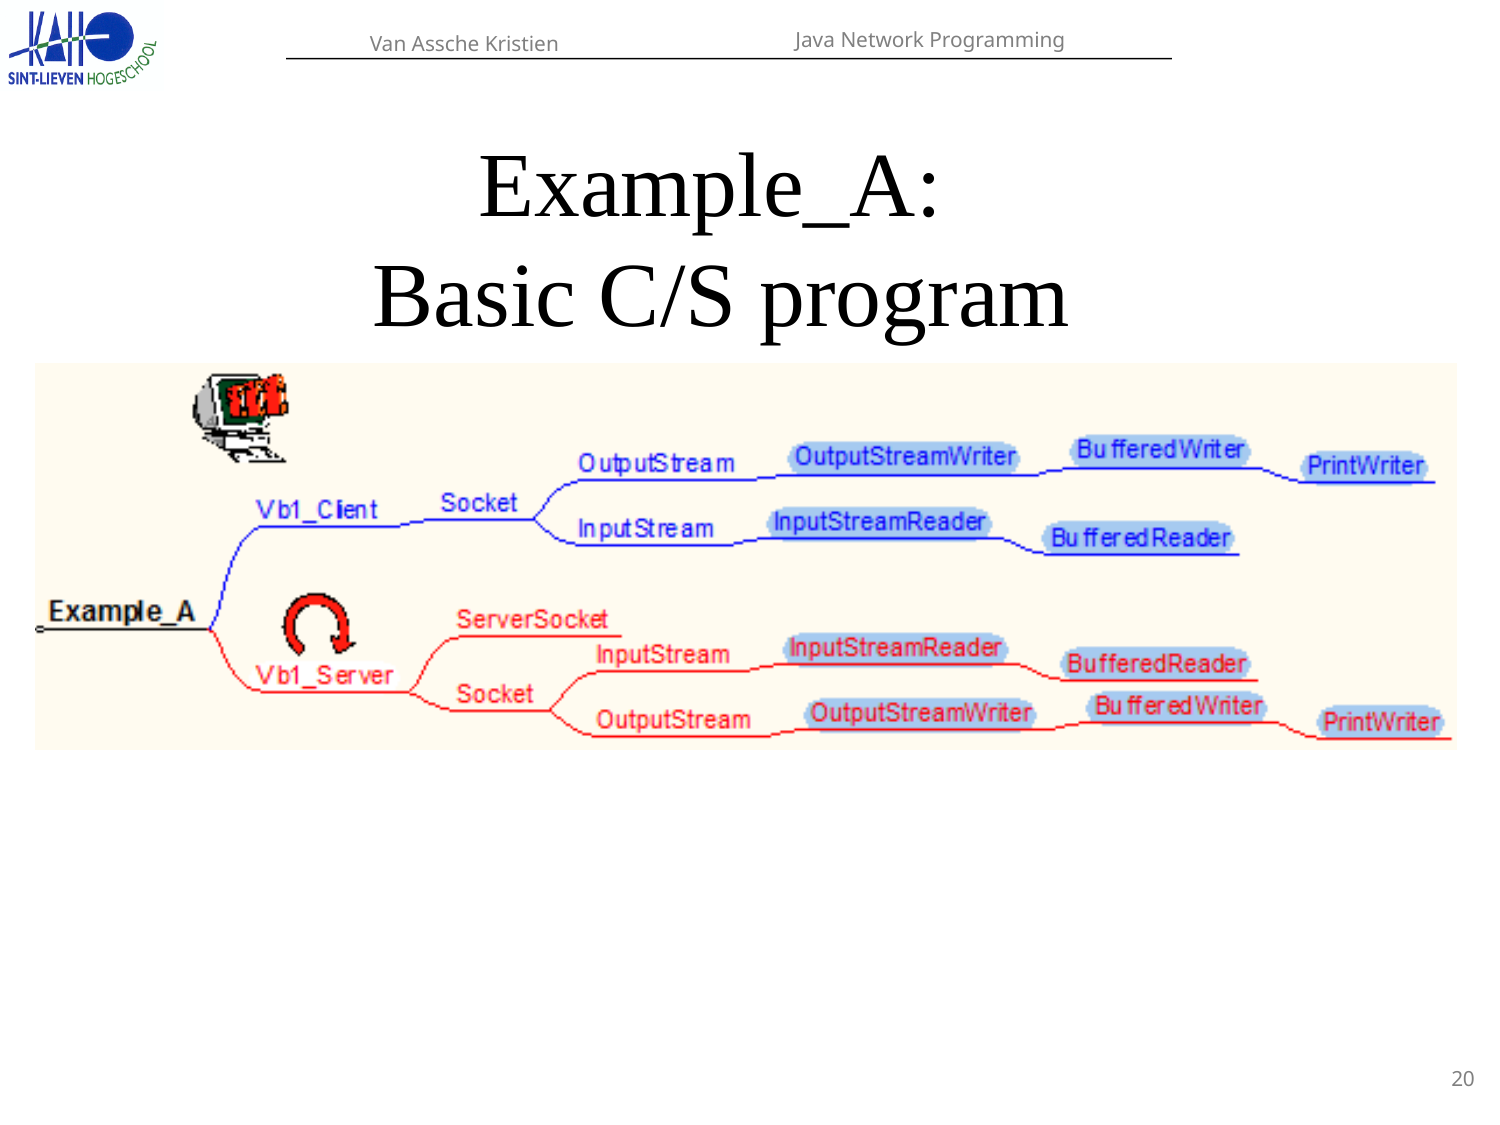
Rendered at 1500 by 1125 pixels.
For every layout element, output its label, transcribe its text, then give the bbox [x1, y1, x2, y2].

title Example_A: Basic C/S program [84, 140, 1360, 329]
picture [34, 362, 1457, 751]
picture [0, 0, 164, 91]
